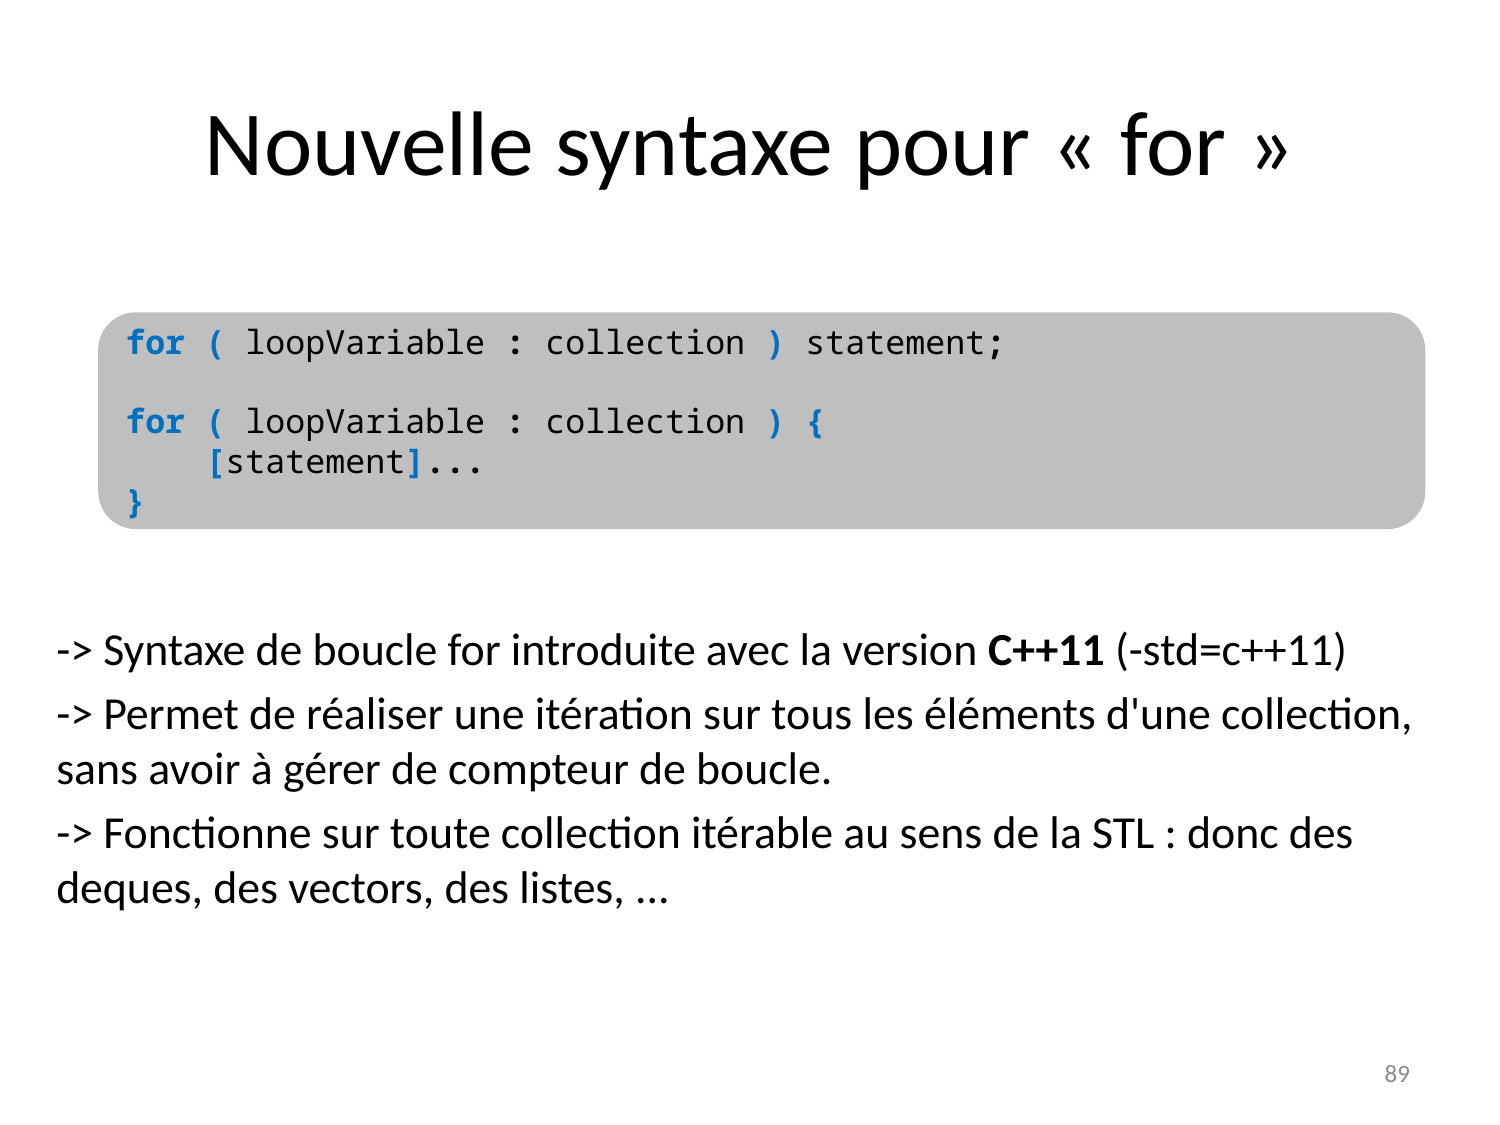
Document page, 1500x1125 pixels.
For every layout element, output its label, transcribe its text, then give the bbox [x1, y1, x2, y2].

text_box for ( loopVariable : collection ) statement; for ( loopVariable : collection ) { [statement]... } [98, 312, 1426, 530]
slide_number 89 [1074, 1042, 1425, 1103]
list -> Syntaxe de boucle for introduite avec la version C++11 (-std=c++11) -> Permet de réaliser une itération sur tous les éléments d'une collection, sans avoir à gérer de compteur de boucle. -> Fonctionne sur toute collection itérable au sens de la STL : donc des deques, des vectors, des listes, ... [41, 196, 1483, 1106]
title Nouvelle syntaxe pour « for » [75, 45, 1425, 196]
